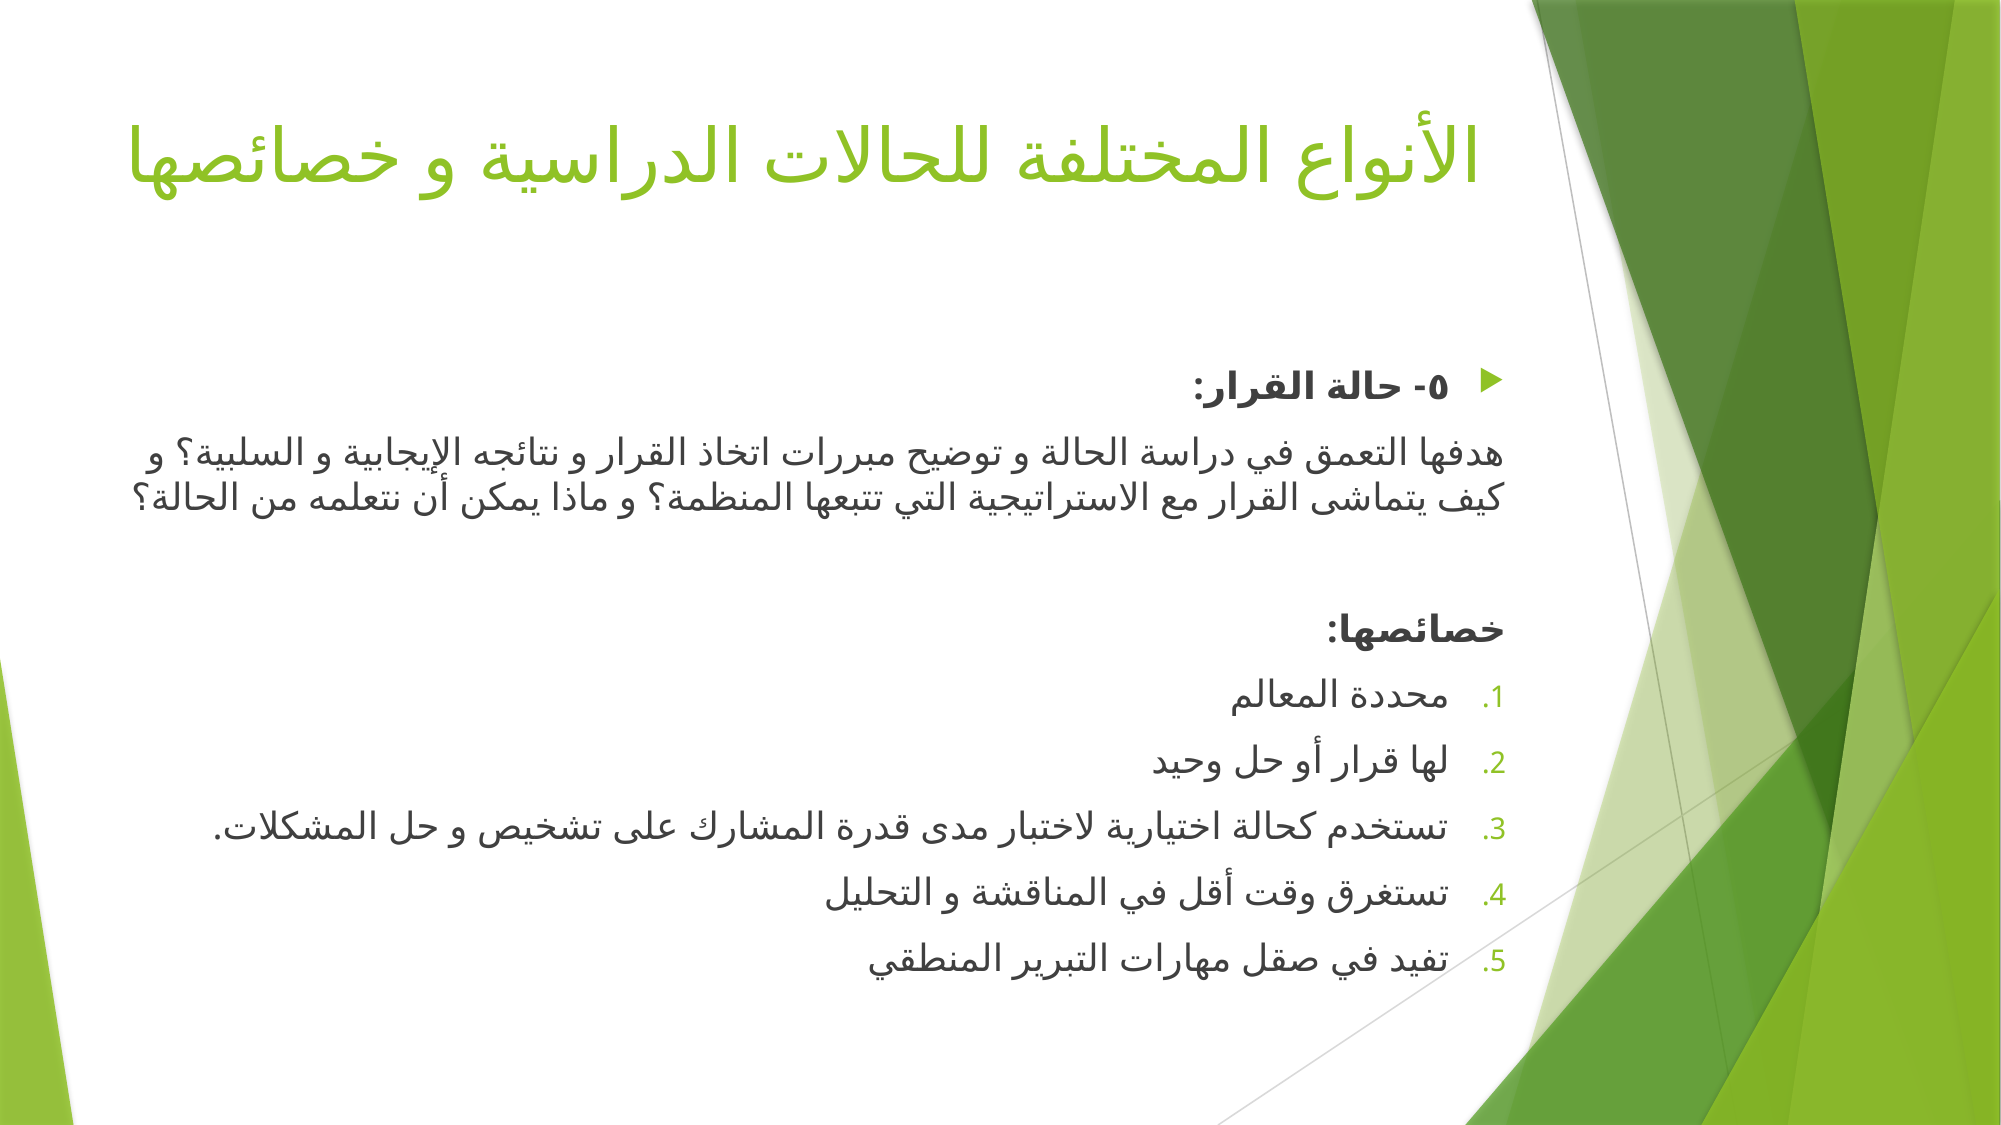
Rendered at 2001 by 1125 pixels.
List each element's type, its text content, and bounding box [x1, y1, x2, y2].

title الأنواع المختلفة للحالات الدراسية و خصائصها [111, 99, 1522, 317]
list ٥- حالة القرار: هدفها التعمق في دراسة الحالة و توضيح مبررات اتخاذ القرار و نتائجه الإيجابية و السلبية؟ و كيف يتماشى القرار مع الاستراتيجية التي تتبعها المنظمة؟ و ماذا يمكن أن نتعلمه من الحالة؟ خصائصها: محددة المعالم لها قرار أو حل وحيد تستخدم كحالة اختيارية لاختبار مدى قدرة المشارك على تشخيص و حل المشكلات. تستغرق وقت أقل في المناقشة و التحليل تفيد في صقل مهارات التبرير المنطقي [111, 354, 1522, 992]
